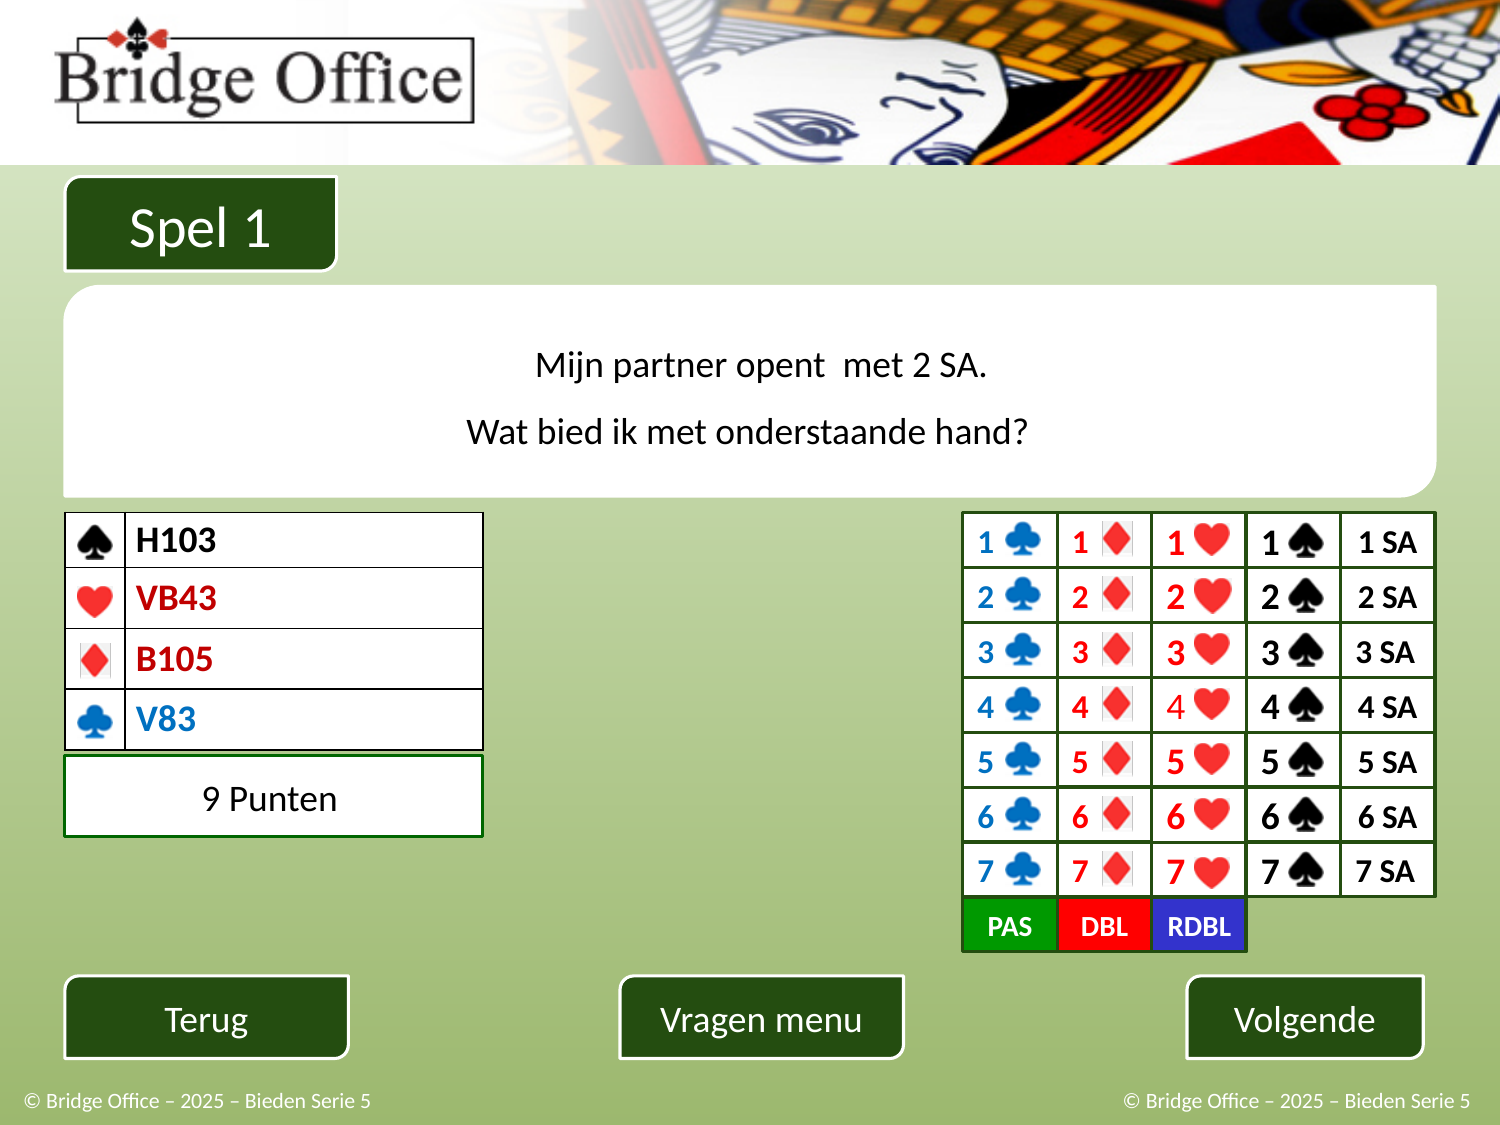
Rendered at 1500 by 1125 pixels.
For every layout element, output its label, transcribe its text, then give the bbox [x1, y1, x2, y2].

picture [1288, 851, 1324, 887]
table_cell [66, 629, 124, 688]
text_box 7 [1245, 841, 1339, 898]
text_box 6 SA [1339, 786, 1437, 844]
picture [1193, 798, 1230, 830]
text_box RDBL [1153, 898, 1248, 953]
text_box 5 [1059, 734, 1153, 786]
text_box 1 [1245, 511, 1342, 569]
picture [1288, 796, 1324, 832]
picture [1004, 741, 1041, 778]
picture [1288, 631, 1324, 668]
picture [1099, 686, 1135, 723]
table_cell [66, 568, 124, 628]
text_box 6 [1245, 786, 1339, 841]
text_box 2 [1056, 569, 1153, 621]
text_box 7 SA [1339, 844, 1437, 898]
text_box 5 SA [1339, 734, 1437, 786]
text_box 2 [961, 569, 1056, 621]
text_box 4 [1059, 676, 1150, 734]
table_header [66, 513, 124, 567]
picture [1194, 633, 1230, 666]
picture [0, 0, 1500, 166]
text_box 1 [1059, 511, 1153, 569]
picture [1099, 576, 1135, 613]
picture [1288, 686, 1324, 723]
picture [1004, 521, 1041, 558]
picture [1004, 686, 1041, 723]
picture [1099, 851, 1135, 887]
text_box 5 [1153, 734, 1248, 786]
picture [1193, 857, 1230, 890]
text_box 4 [1245, 676, 1339, 734]
text_box Vragen menu [618, 974, 906, 1061]
text_box 7 [1150, 841, 1245, 898]
table_cell [66, 690, 124, 749]
picture [1004, 796, 1041, 833]
text_box DBL [1059, 898, 1153, 953]
picture [1288, 576, 1324, 613]
picture [1004, 631, 1041, 668]
text_box 6 [961, 786, 1056, 841]
picture [1193, 688, 1230, 721]
text_box 5 [1248, 734, 1339, 786]
text_box Mijn partner opent met 2 SA. [508, 332, 1015, 393]
text_box Terug [63, 974, 350, 1061]
text_box 2 [1153, 569, 1245, 621]
text_box 9 Punten [63, 754, 484, 838]
table_cell B105 [126, 629, 482, 688]
text_box PAS [961, 896, 1059, 953]
table_cell V83 [126, 690, 482, 749]
text_box 6 [1150, 786, 1245, 841]
table_header H103 [126, 513, 482, 567]
picture [1288, 741, 1324, 778]
text_box 5 [961, 734, 1059, 786]
text_box 3 [1245, 621, 1339, 676]
text_box 3 [961, 621, 1056, 676]
text_box 4 SA [1339, 676, 1437, 734]
picture [1193, 523, 1230, 556]
picture [1193, 578, 1232, 614]
picture [77, 703, 114, 740]
text_box 2 SA [1339, 569, 1437, 621]
text_box 4 [1150, 676, 1245, 734]
picture [1099, 796, 1135, 833]
text_box 3 SA [1339, 621, 1437, 676]
picture [1099, 521, 1135, 558]
text_box 7 [961, 841, 1056, 896]
table_cell VB43 [126, 568, 482, 628]
text_box 2 [1245, 569, 1339, 621]
text_box © Bridge Office – 2025 – Bieden Serie 5 [8, 1079, 393, 1121]
text_box 1 [1153, 511, 1245, 569]
picture [1288, 521, 1325, 558]
text_box 3 [1056, 621, 1150, 676]
picture [1004, 851, 1041, 887]
text_box 3 [1150, 621, 1245, 676]
picture [77, 585, 114, 618]
text_box Wat bied ik met onderstaande hand? [451, 399, 1072, 460]
picture [1099, 741, 1135, 778]
text_box 7 [1056, 841, 1150, 898]
picture [1193, 743, 1230, 776]
text_box 4 [961, 676, 1059, 734]
text_box Volgende [1185, 974, 1425, 1061]
picture [1099, 631, 1135, 668]
text_box 1 SA [1342, 511, 1437, 569]
picture [77, 643, 114, 679]
picture [77, 524, 114, 561]
text_box 1 [961, 511, 1059, 569]
text_box © Bridge Office – 2025 – Bieden Serie 5 [1107, 1079, 1500, 1121]
picture [1004, 576, 1041, 613]
text_box [63, 284, 1437, 498]
text_box Spel 1 [63, 179, 339, 273]
text_box 6 [1056, 786, 1150, 841]
